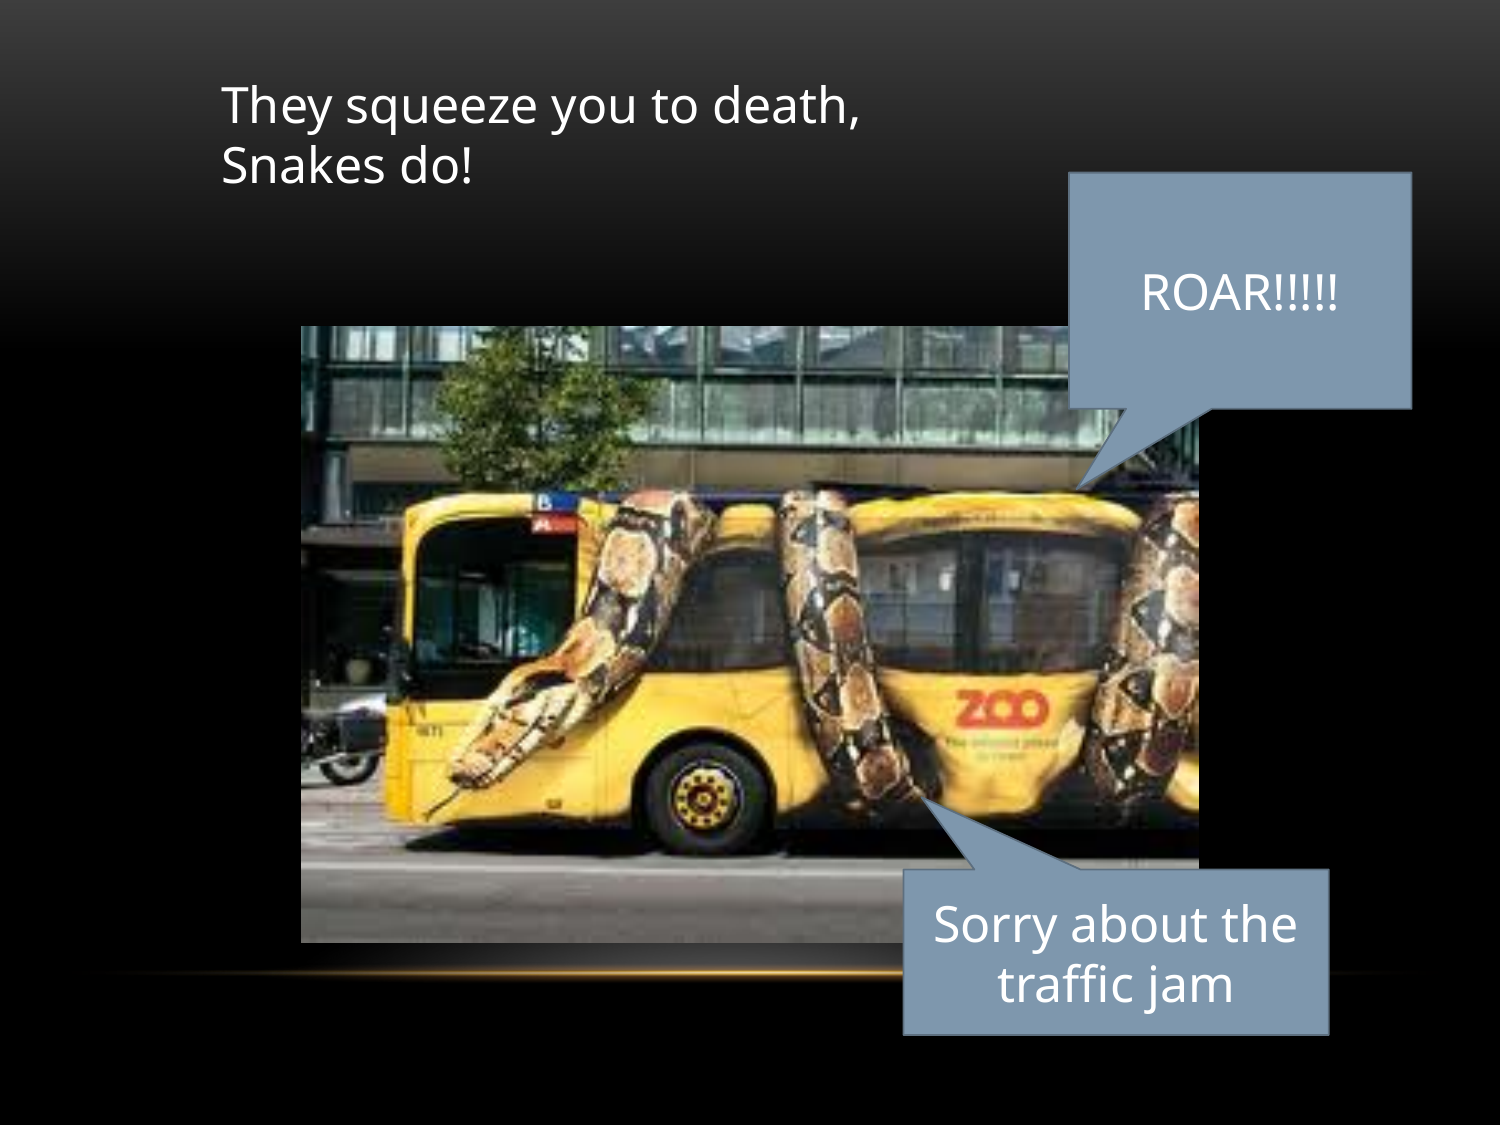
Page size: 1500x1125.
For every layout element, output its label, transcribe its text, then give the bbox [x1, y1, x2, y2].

text_box They squeeze you to death, Snakes do! [206, 66, 1199, 202]
picture [0, 0, 1500, 1125]
text_box Sorry about the traffic jam [902, 868, 1330, 1036]
text_box ROAR!!!!! [1068, 171, 1413, 414]
